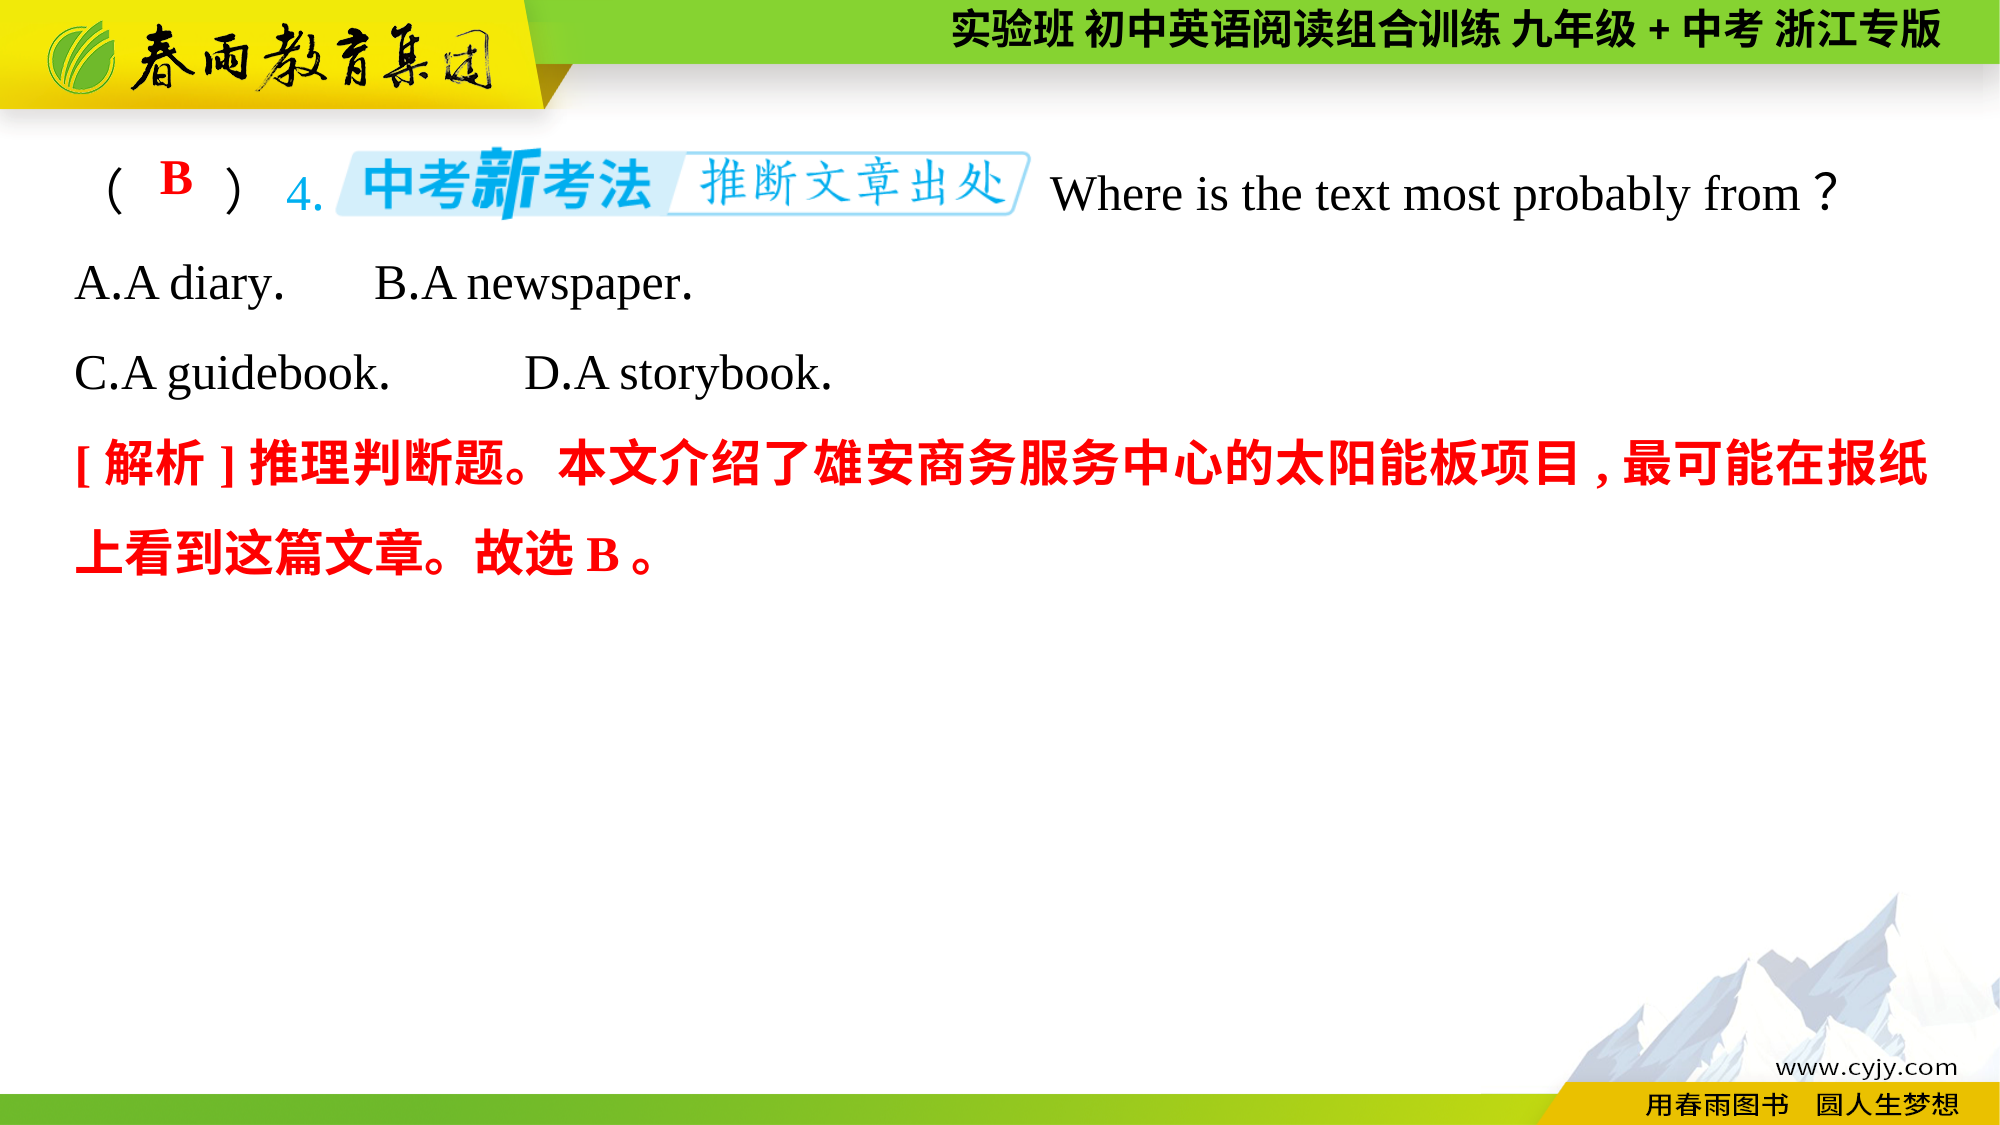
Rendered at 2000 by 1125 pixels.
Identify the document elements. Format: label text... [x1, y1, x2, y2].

list （ ）4. Where is the text most probably from？ A.A diary. B.A newspaper. C.A guidebook. D.A storybook. [59, 122, 1944, 393]
text_box B [144, 137, 208, 212]
picture [0, 0, 2000, 1125]
text_box [解析]推理判断题。本文介绍了雄安商务服务中心的太阳能板项目,最可能在报纸上看到这篇文章。故选B。 [59, 393, 1944, 589]
